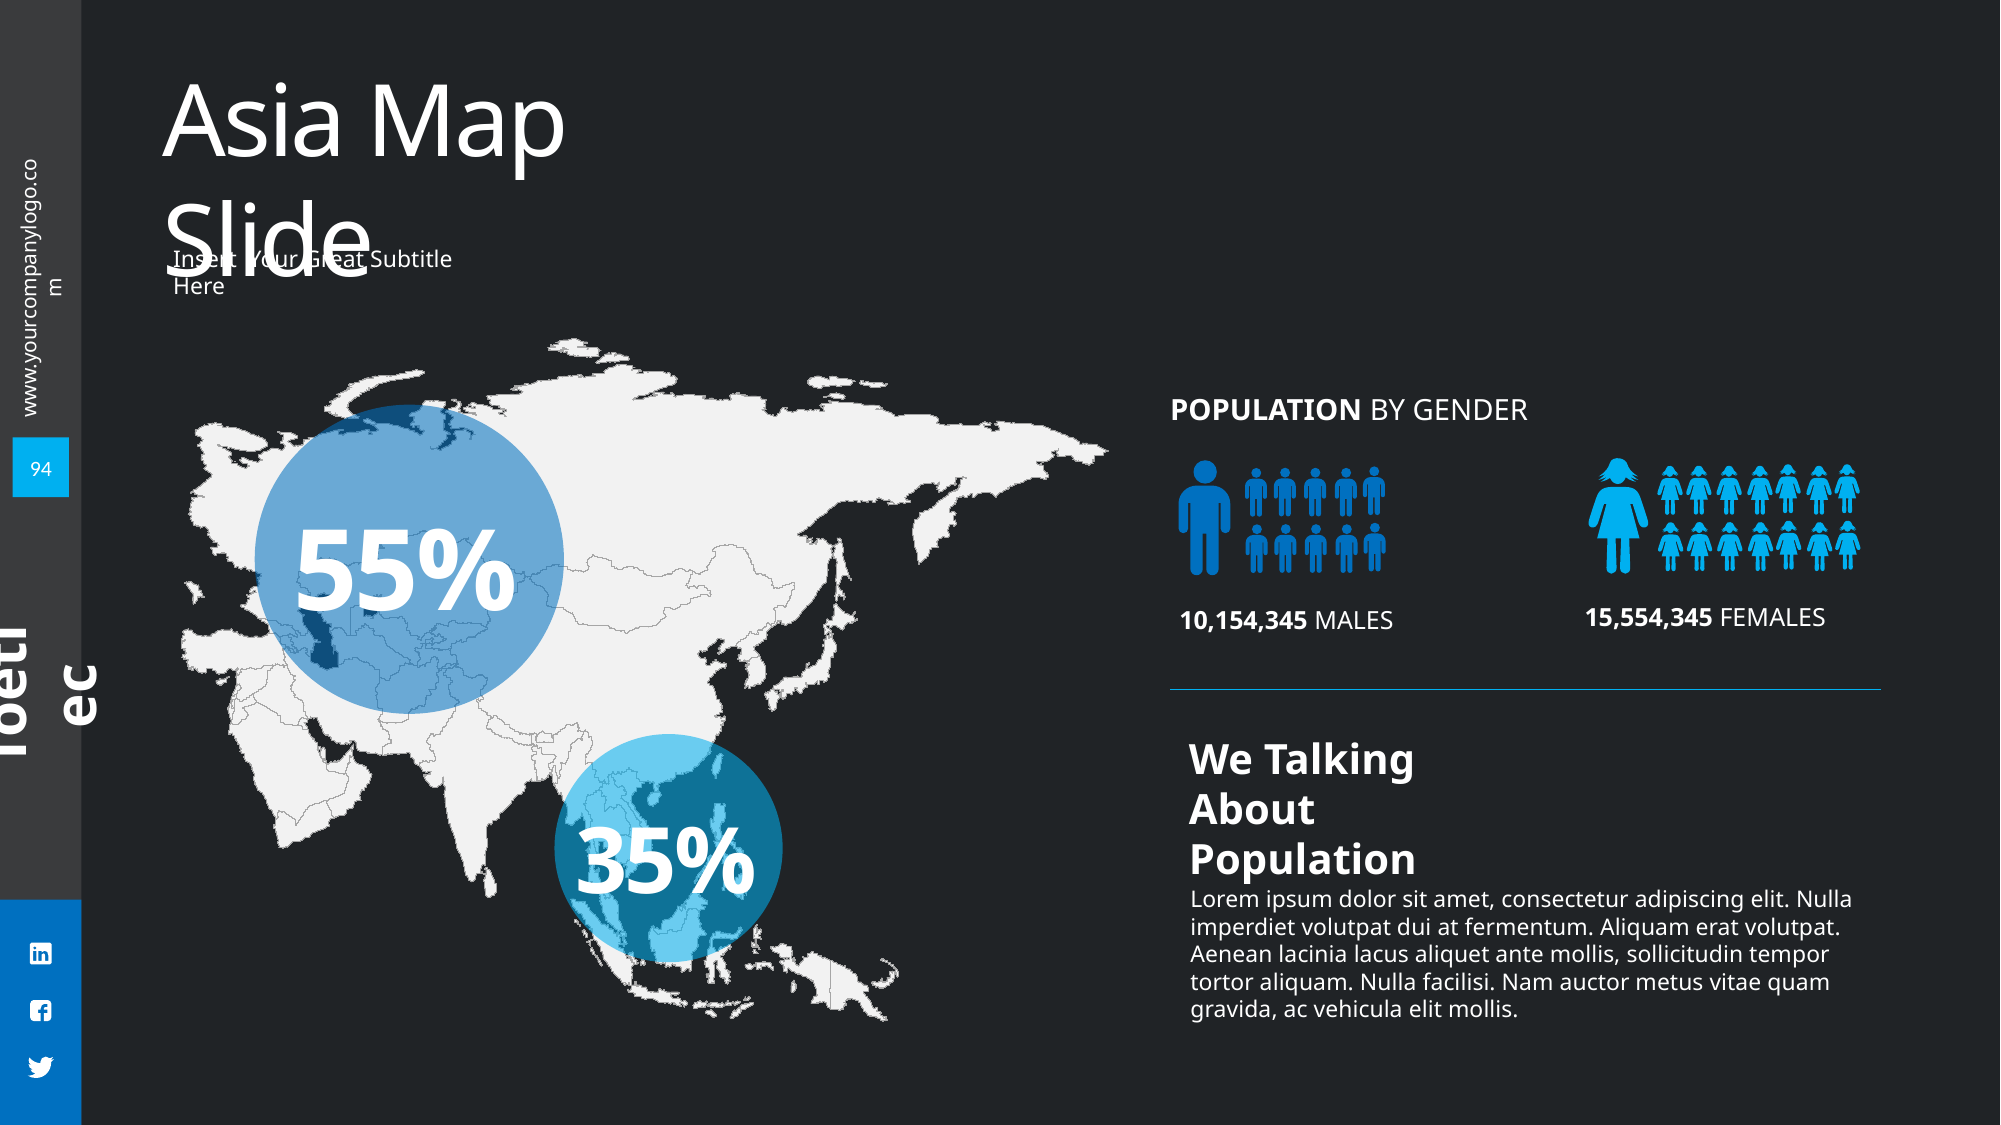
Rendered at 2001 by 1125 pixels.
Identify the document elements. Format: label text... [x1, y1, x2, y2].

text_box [181, 338, 1109, 1021]
text_box 15,554,345 FEMALES [1569, 594, 1842, 640]
text_box POPULATION BY GENDER [1155, 383, 1544, 434]
text_box Insert Your Great Subtitle Here [158, 237, 512, 307]
text_box We Talking About Population [1174, 743, 1547, 872]
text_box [1588, 458, 1861, 574]
text_box Lorem ipsum dolor sit amet, consectetur adipiscing elit. Nulla imperdiet volutpat dui at fermentum. Aliquam erat volutpat. Aenean lacinia lacus aliquet ante mollis, sollicitudin tempor tortor aliquam. Nulla facilisi. Nam auctor metus vitae quam gravida, ac vehicula elit mollis. [1175, 877, 1882, 1030]
slide_number 94 [12, 437, 69, 498]
text_box Asia Map Slide [147, 116, 677, 236]
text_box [1178, 460, 1386, 576]
text_box 10,154,345 MALES [1164, 596, 1409, 642]
